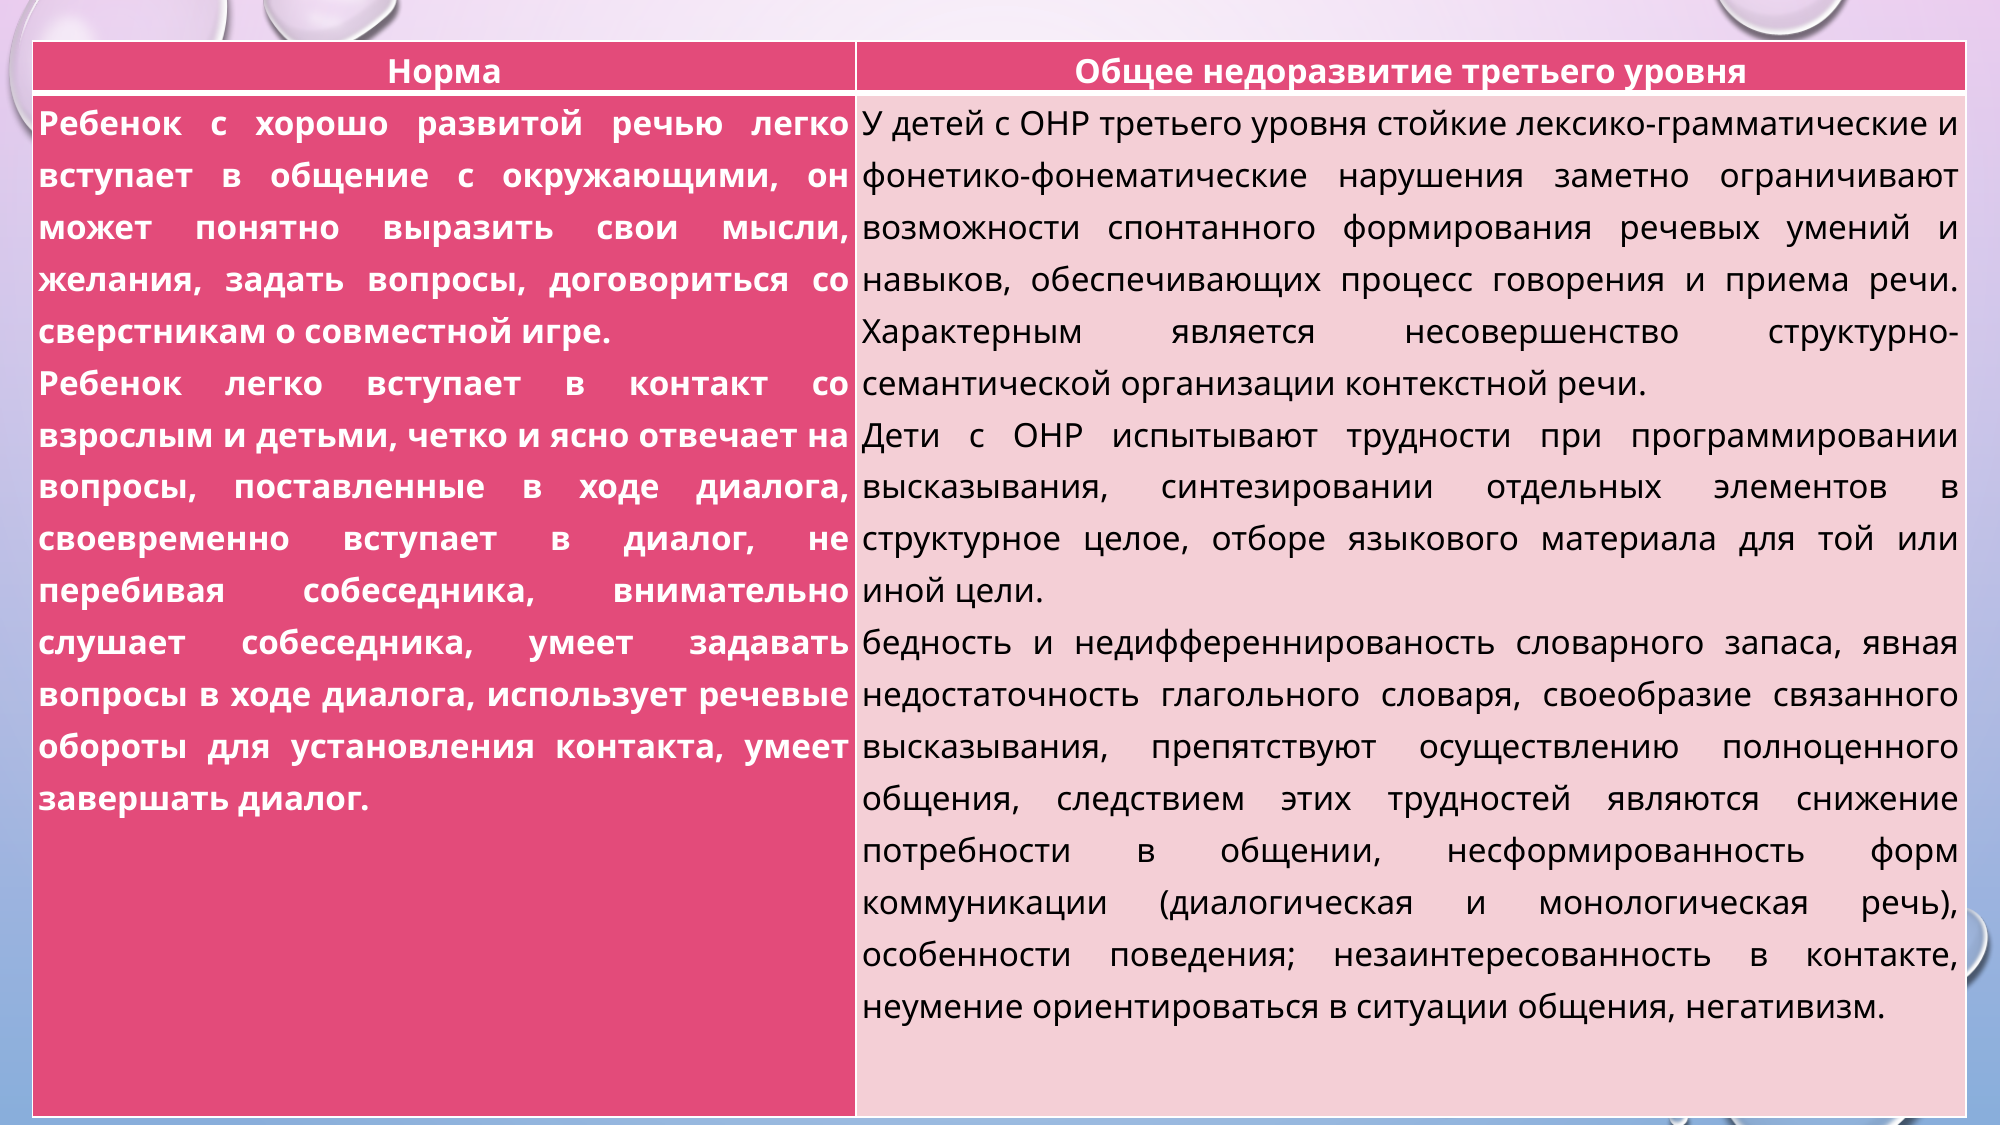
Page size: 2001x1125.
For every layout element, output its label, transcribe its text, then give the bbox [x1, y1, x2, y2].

picture [0, 0, 2000, 1125]
table_cell Ребенок с хорошо развитой речью легко вступает в общение с окружающими, он может понятно выразить свои мысли, желания, задать вопросы, договориться со сверстникам о совместной игре. Ребенок легко вступает в контакт со взрослым и детьми, четко и ясно отвечает на вопросы, поставленные в ходе диалога, своевременно вступает в диалог, не перебивая собеседника, внимательно слушает собеседника, умеет задавать вопросы в ходе диалога, использует речевые обороты для установления контакта, умеет завершать диалог. [33, 96, 855, 1116]
table_cell У детей с ОНР третьего уровня стойкие лексико-грамматические и фонетико-фонематические нарушения заметно ограничивают возможности спонтанного формирования речевых умений и навыков, обеспечивающих процесс говорения и приема речи. Характерным является несовершенство структурно-семантической организации контекстной речи. Дети с ОНР испытывают трудности при программировании высказывания, синтезировании отдельных элементов в структурное целое, отборе языкового материала для той или иной цели. бедность и недифференнированость словарного запаса, явная недостаточность глагольного словаря, своеобразие связанного высказывания, препятствуют осуществлению полноценного общения, следствием этих трудностей являются снижение потребности в общении, несформированность форм коммуникации (диалогическая и монологическая речь), особенности поведения; незаинтересованность в контакте, неумение ориентироваться в ситуации общения, негативизм. [857, 96, 1965, 1116]
table_header Общее недоразвитие третьего уровня [857, 42, 1965, 90]
table_header Норма [33, 42, 855, 90]
